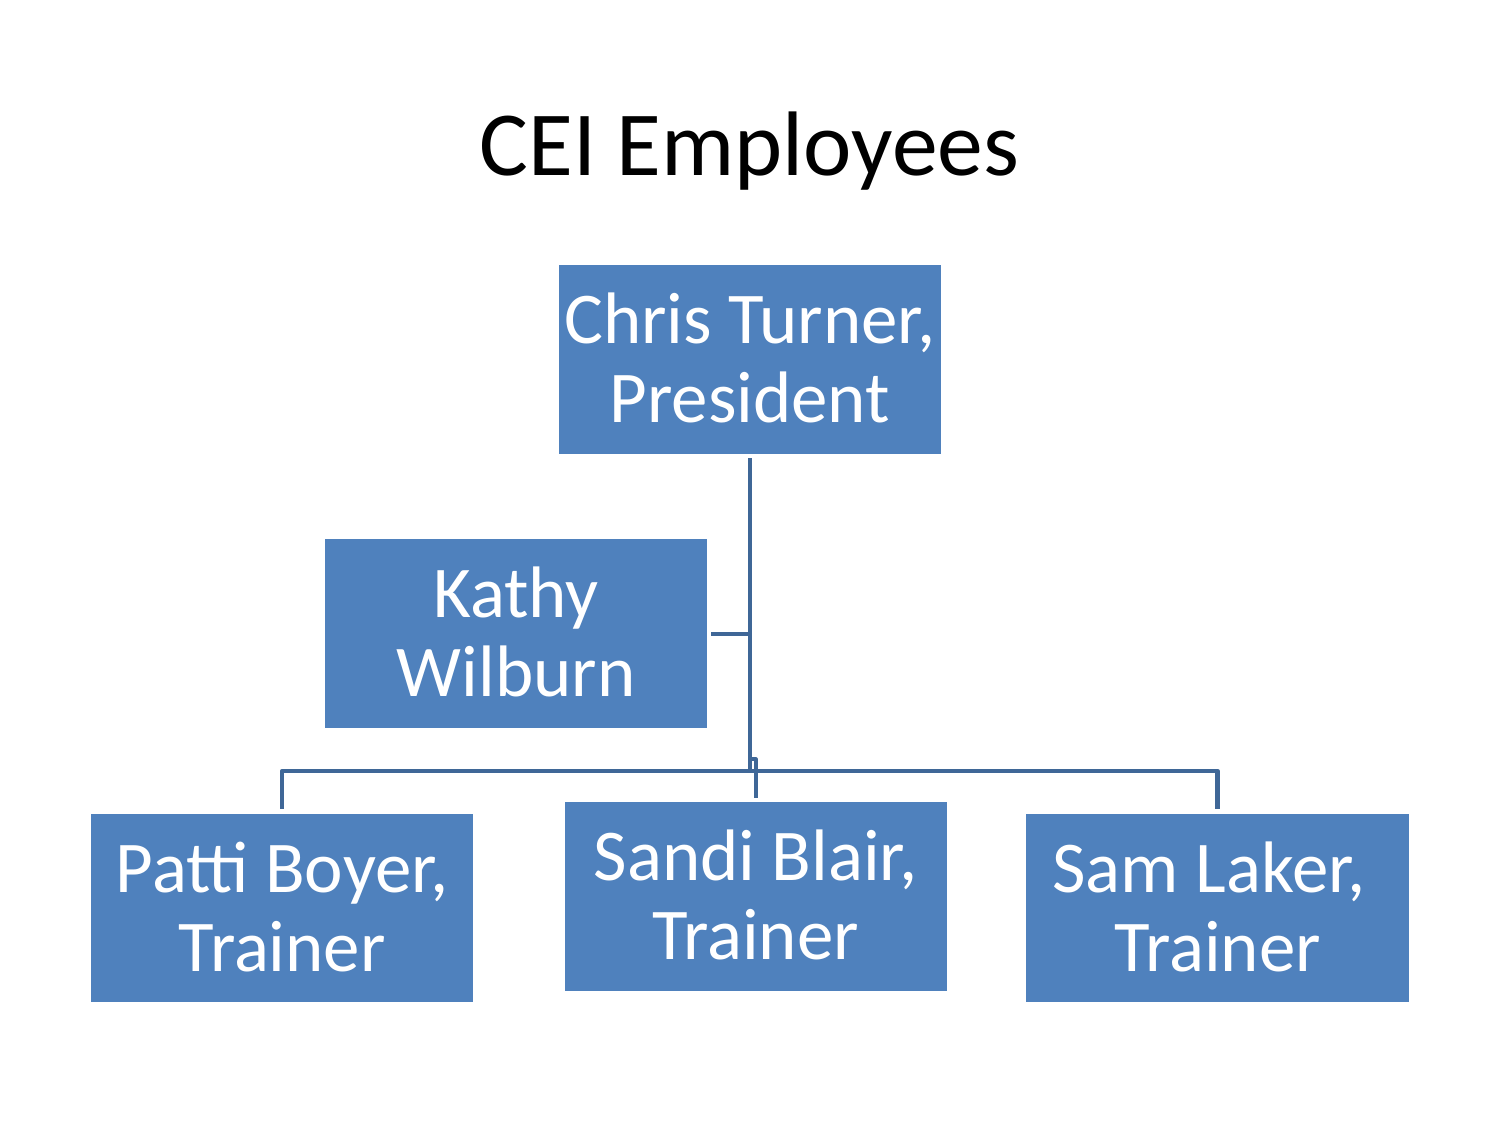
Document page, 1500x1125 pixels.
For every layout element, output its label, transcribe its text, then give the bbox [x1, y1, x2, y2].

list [74, 262, 1426, 1006]
title CEI Employees [75, 45, 1425, 233]
